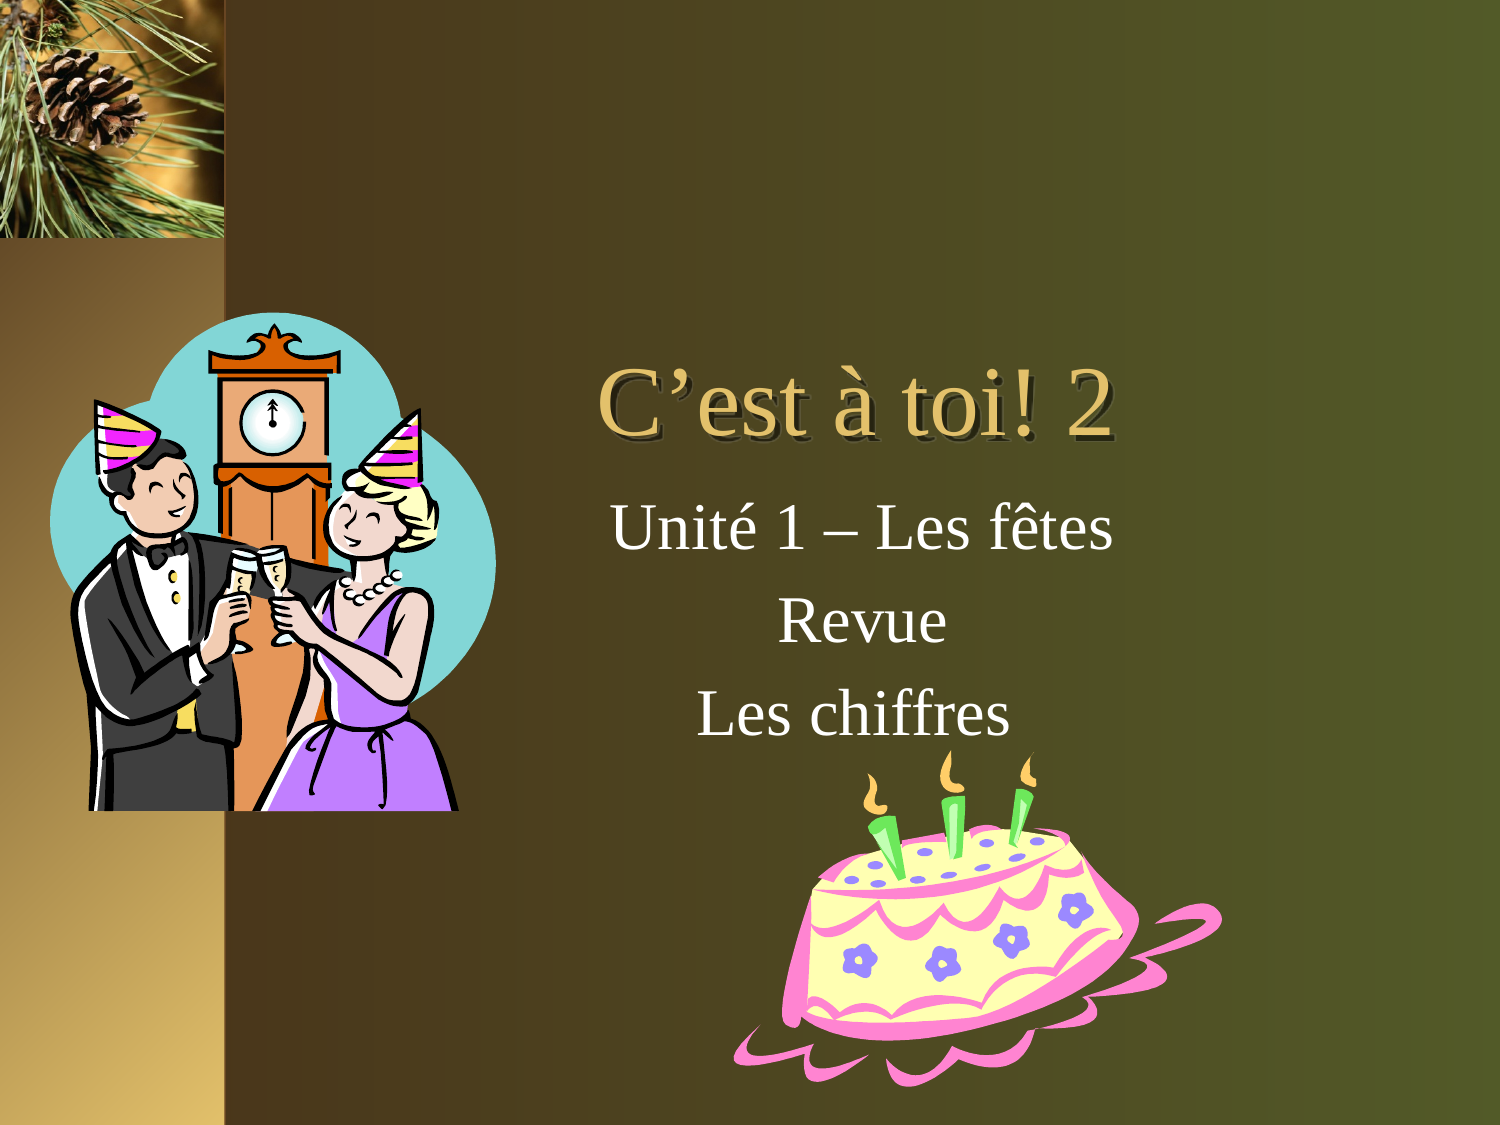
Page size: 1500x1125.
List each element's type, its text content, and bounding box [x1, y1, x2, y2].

picture [0, 0, 224, 238]
picture [49, 312, 497, 812]
subtitle Unité 1 – Les fêtes Revue Les chiffres [337, 474, 1388, 863]
picture [724, 749, 1226, 1090]
title C’est à toi! 2 [262, 274, 1451, 517]
